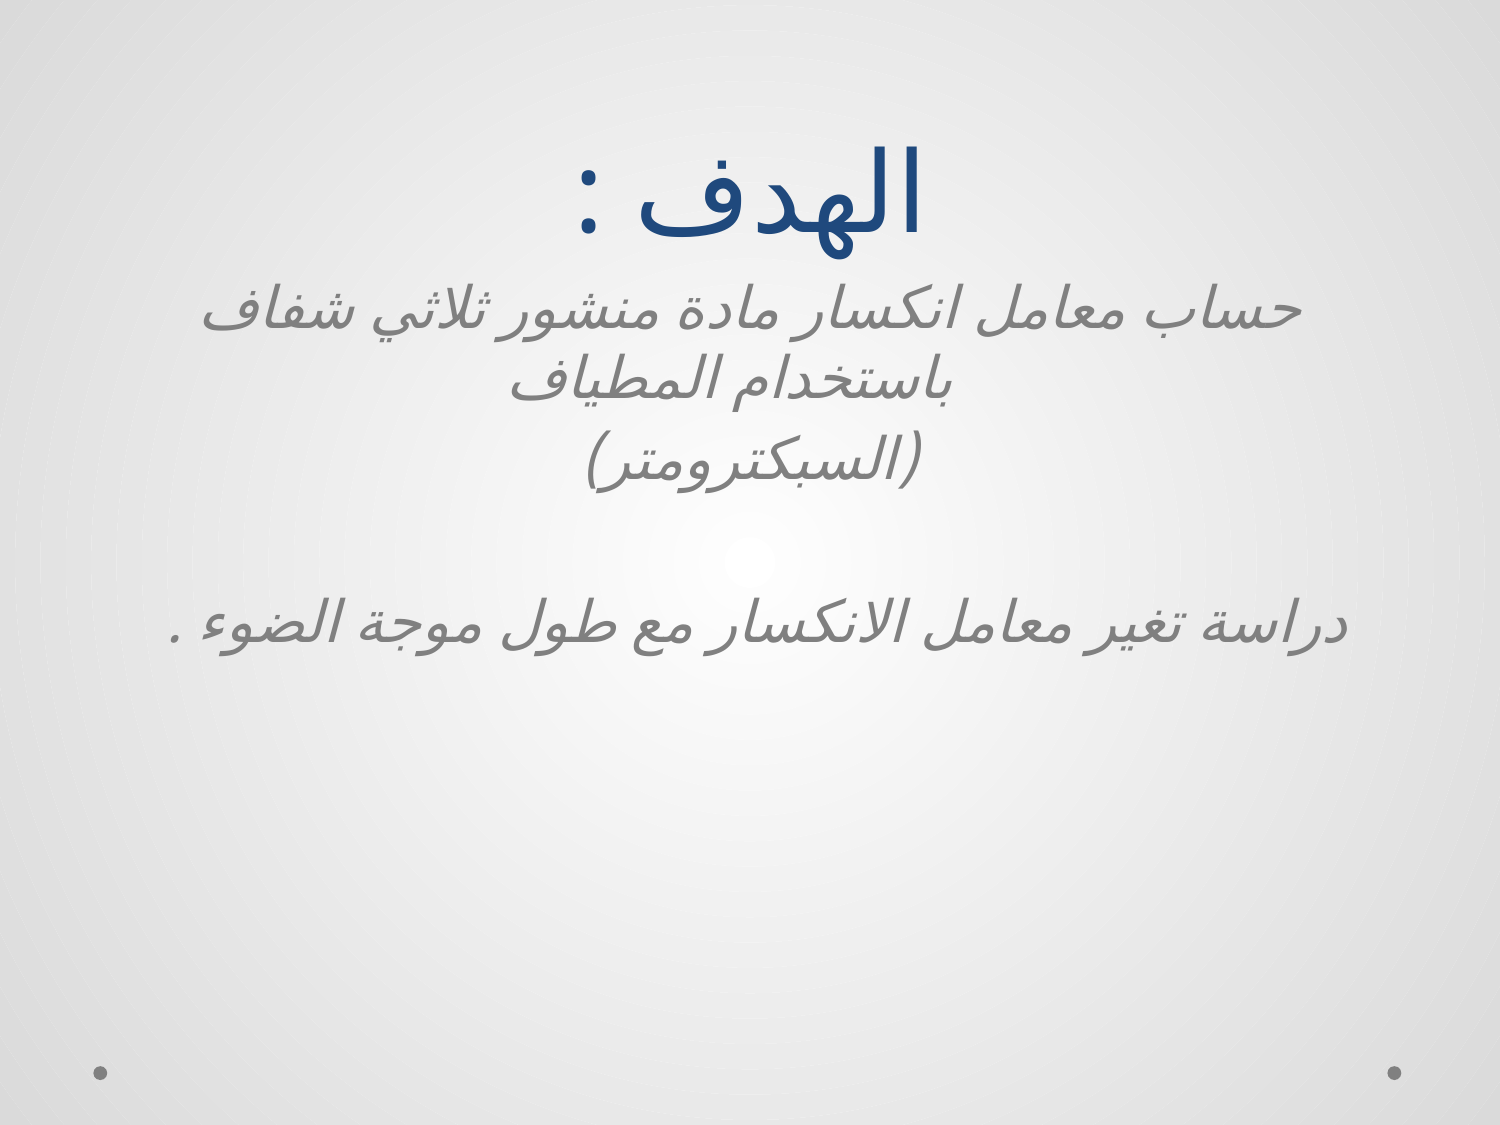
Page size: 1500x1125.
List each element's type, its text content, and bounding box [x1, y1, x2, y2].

list حساب معامل انكسار مادة منشور ثلاثي شفاف باستخدام المطياف (السبكترومتر) دراسة تغير معامل الانكسار مع طول موجة الضوء . [75, 262, 1425, 1005]
title الهدف : [75, 0, 1425, 262]
